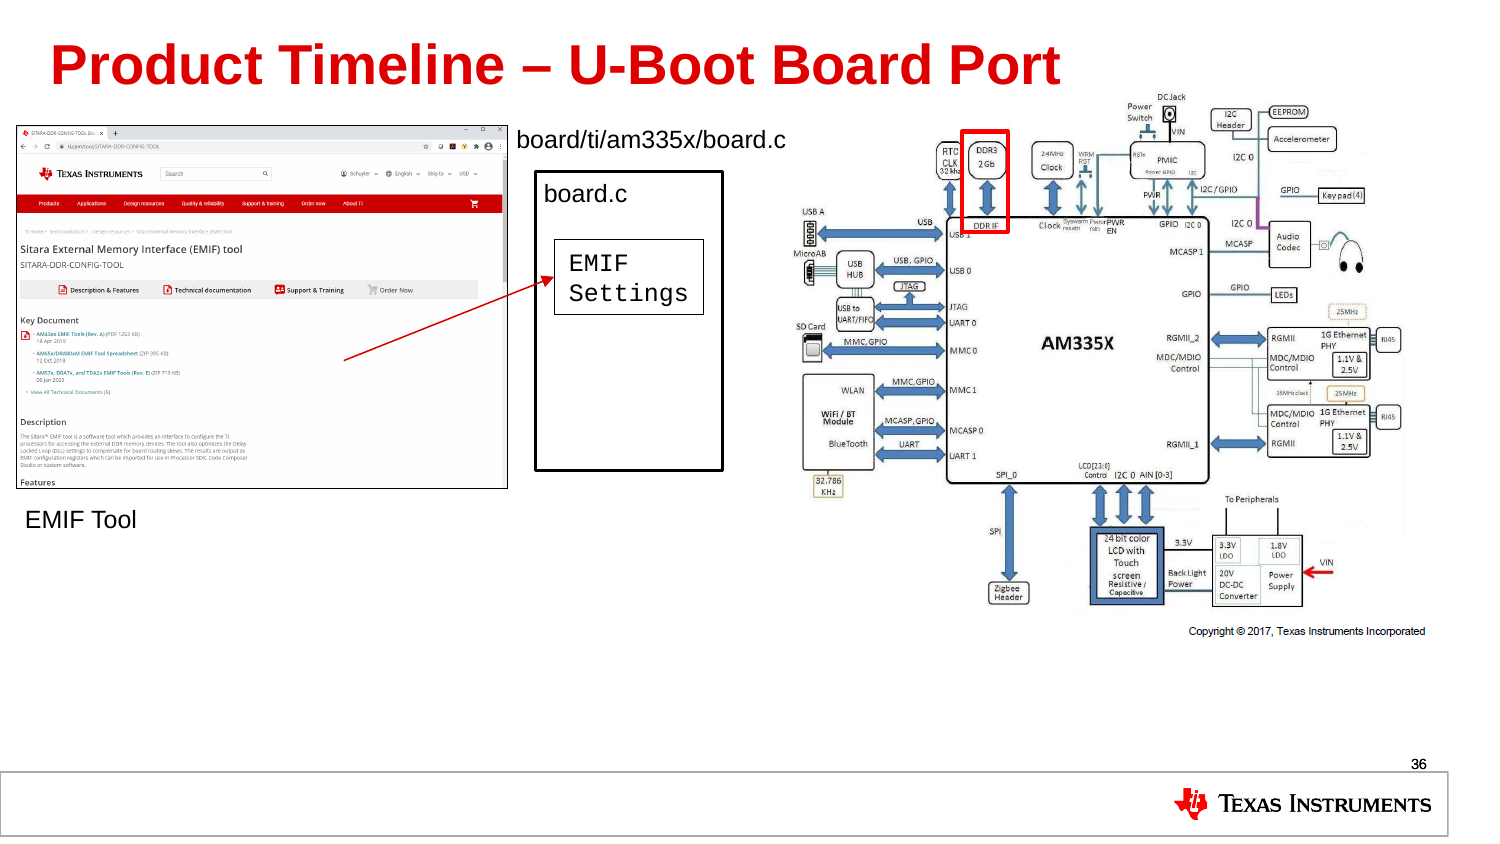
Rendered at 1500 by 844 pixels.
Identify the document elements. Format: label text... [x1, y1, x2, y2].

picture [1174, 788, 1431, 820]
text_box board/ti/am335x/board.c [501, 116, 772, 162]
picture [16, 125, 509, 489]
text_box [534, 170, 725, 473]
text_box board.c [528, 170, 643, 216]
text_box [343, 277, 554, 361]
text_box 36 [1089, 748, 1440, 774]
title Product Timeline – U-Boot Board Port [37, 17, 1426, 119]
picture [777, 88, 1438, 648]
text_box EMIF Settings [554, 239, 704, 315]
text_box EMIF Tool [10, 495, 154, 541]
